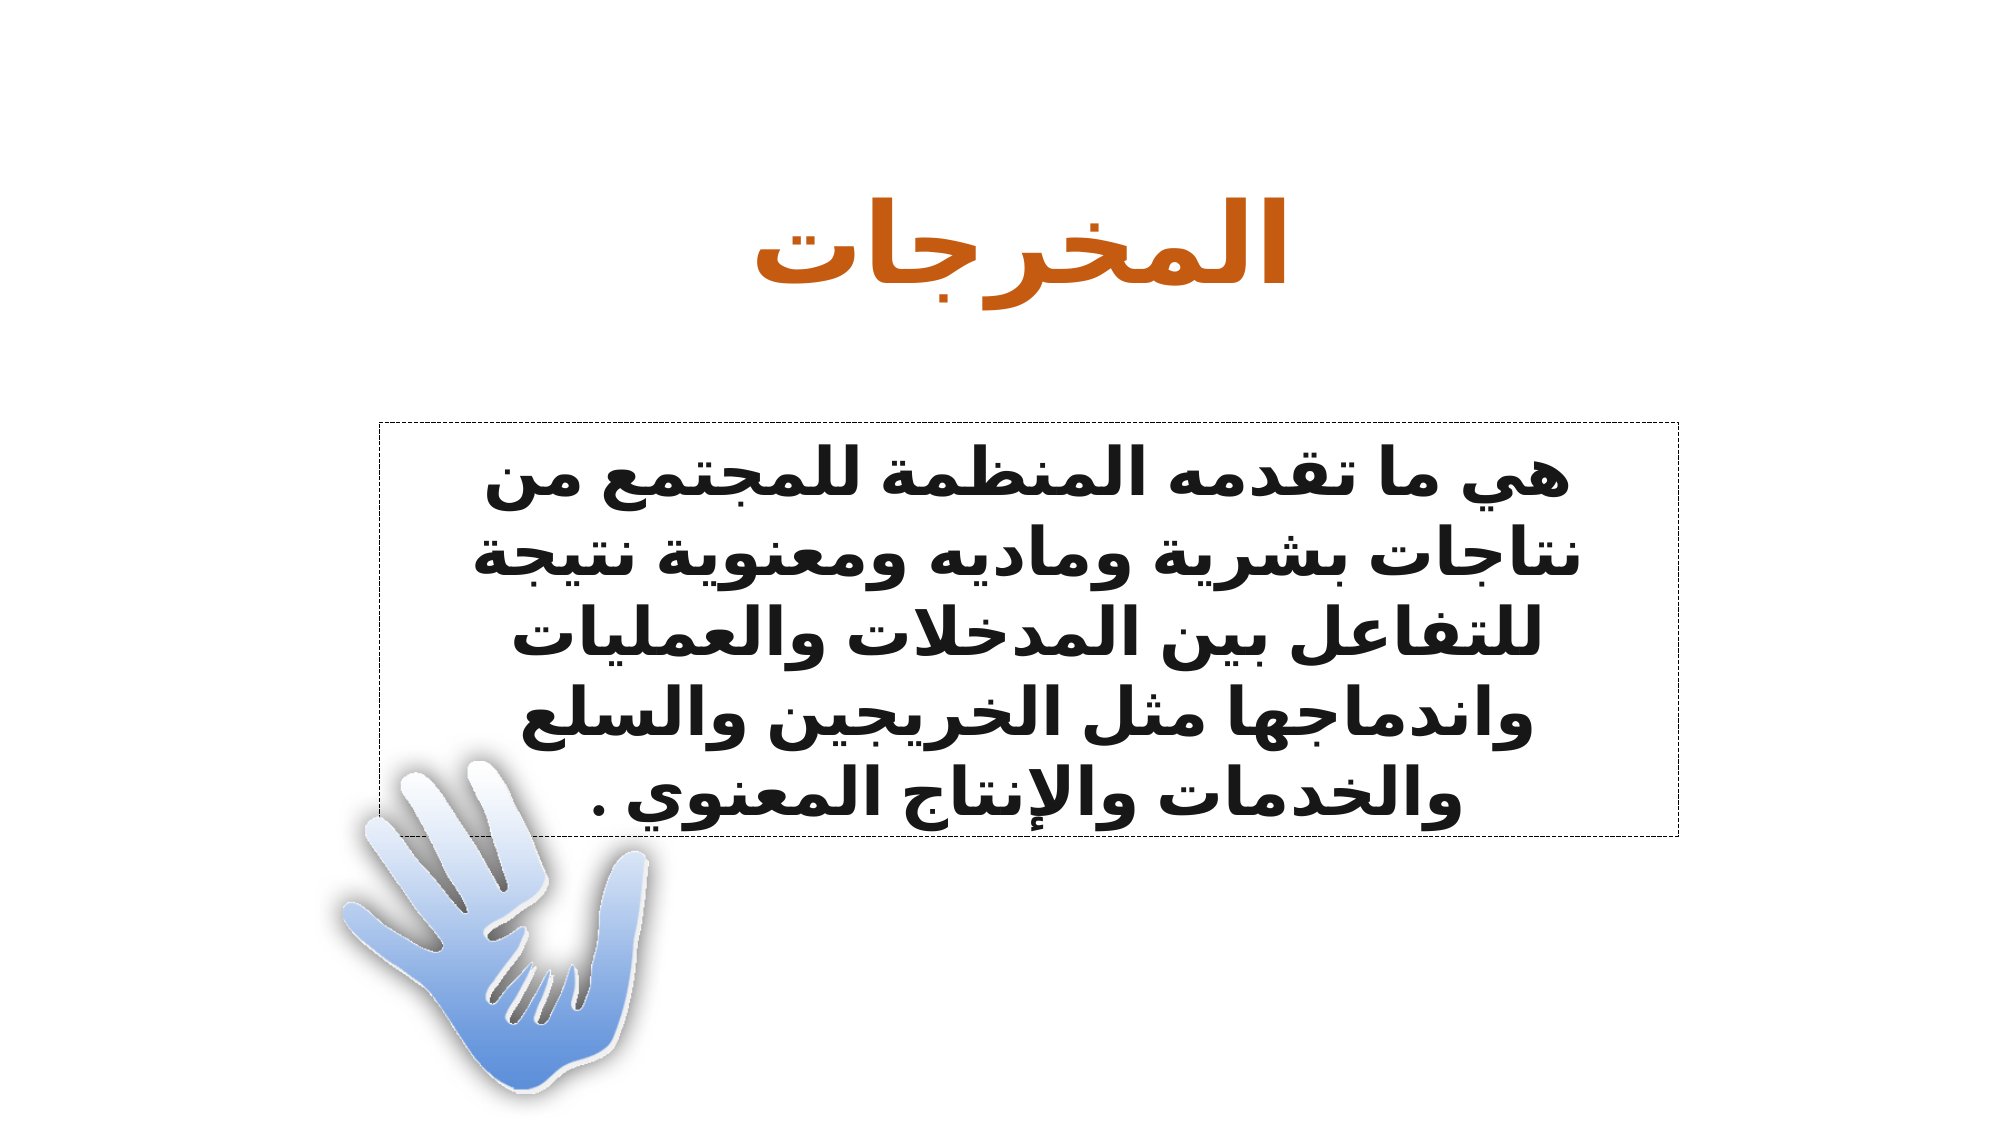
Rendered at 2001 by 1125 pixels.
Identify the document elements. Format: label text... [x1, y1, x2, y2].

text_box المخرجات [736, 163, 1310, 314]
picture [343, 761, 649, 1094]
text_box هي ما تقدمه المنظمة للمجتمع من نتاجات بشرية وماديه ومعنوية نتيجة للتفاعل بين المدخلات والعمليات واندماجها مثل الخريجين والسلع والخدمات والإنتاج المعنوي . [378, 421, 1679, 837]
